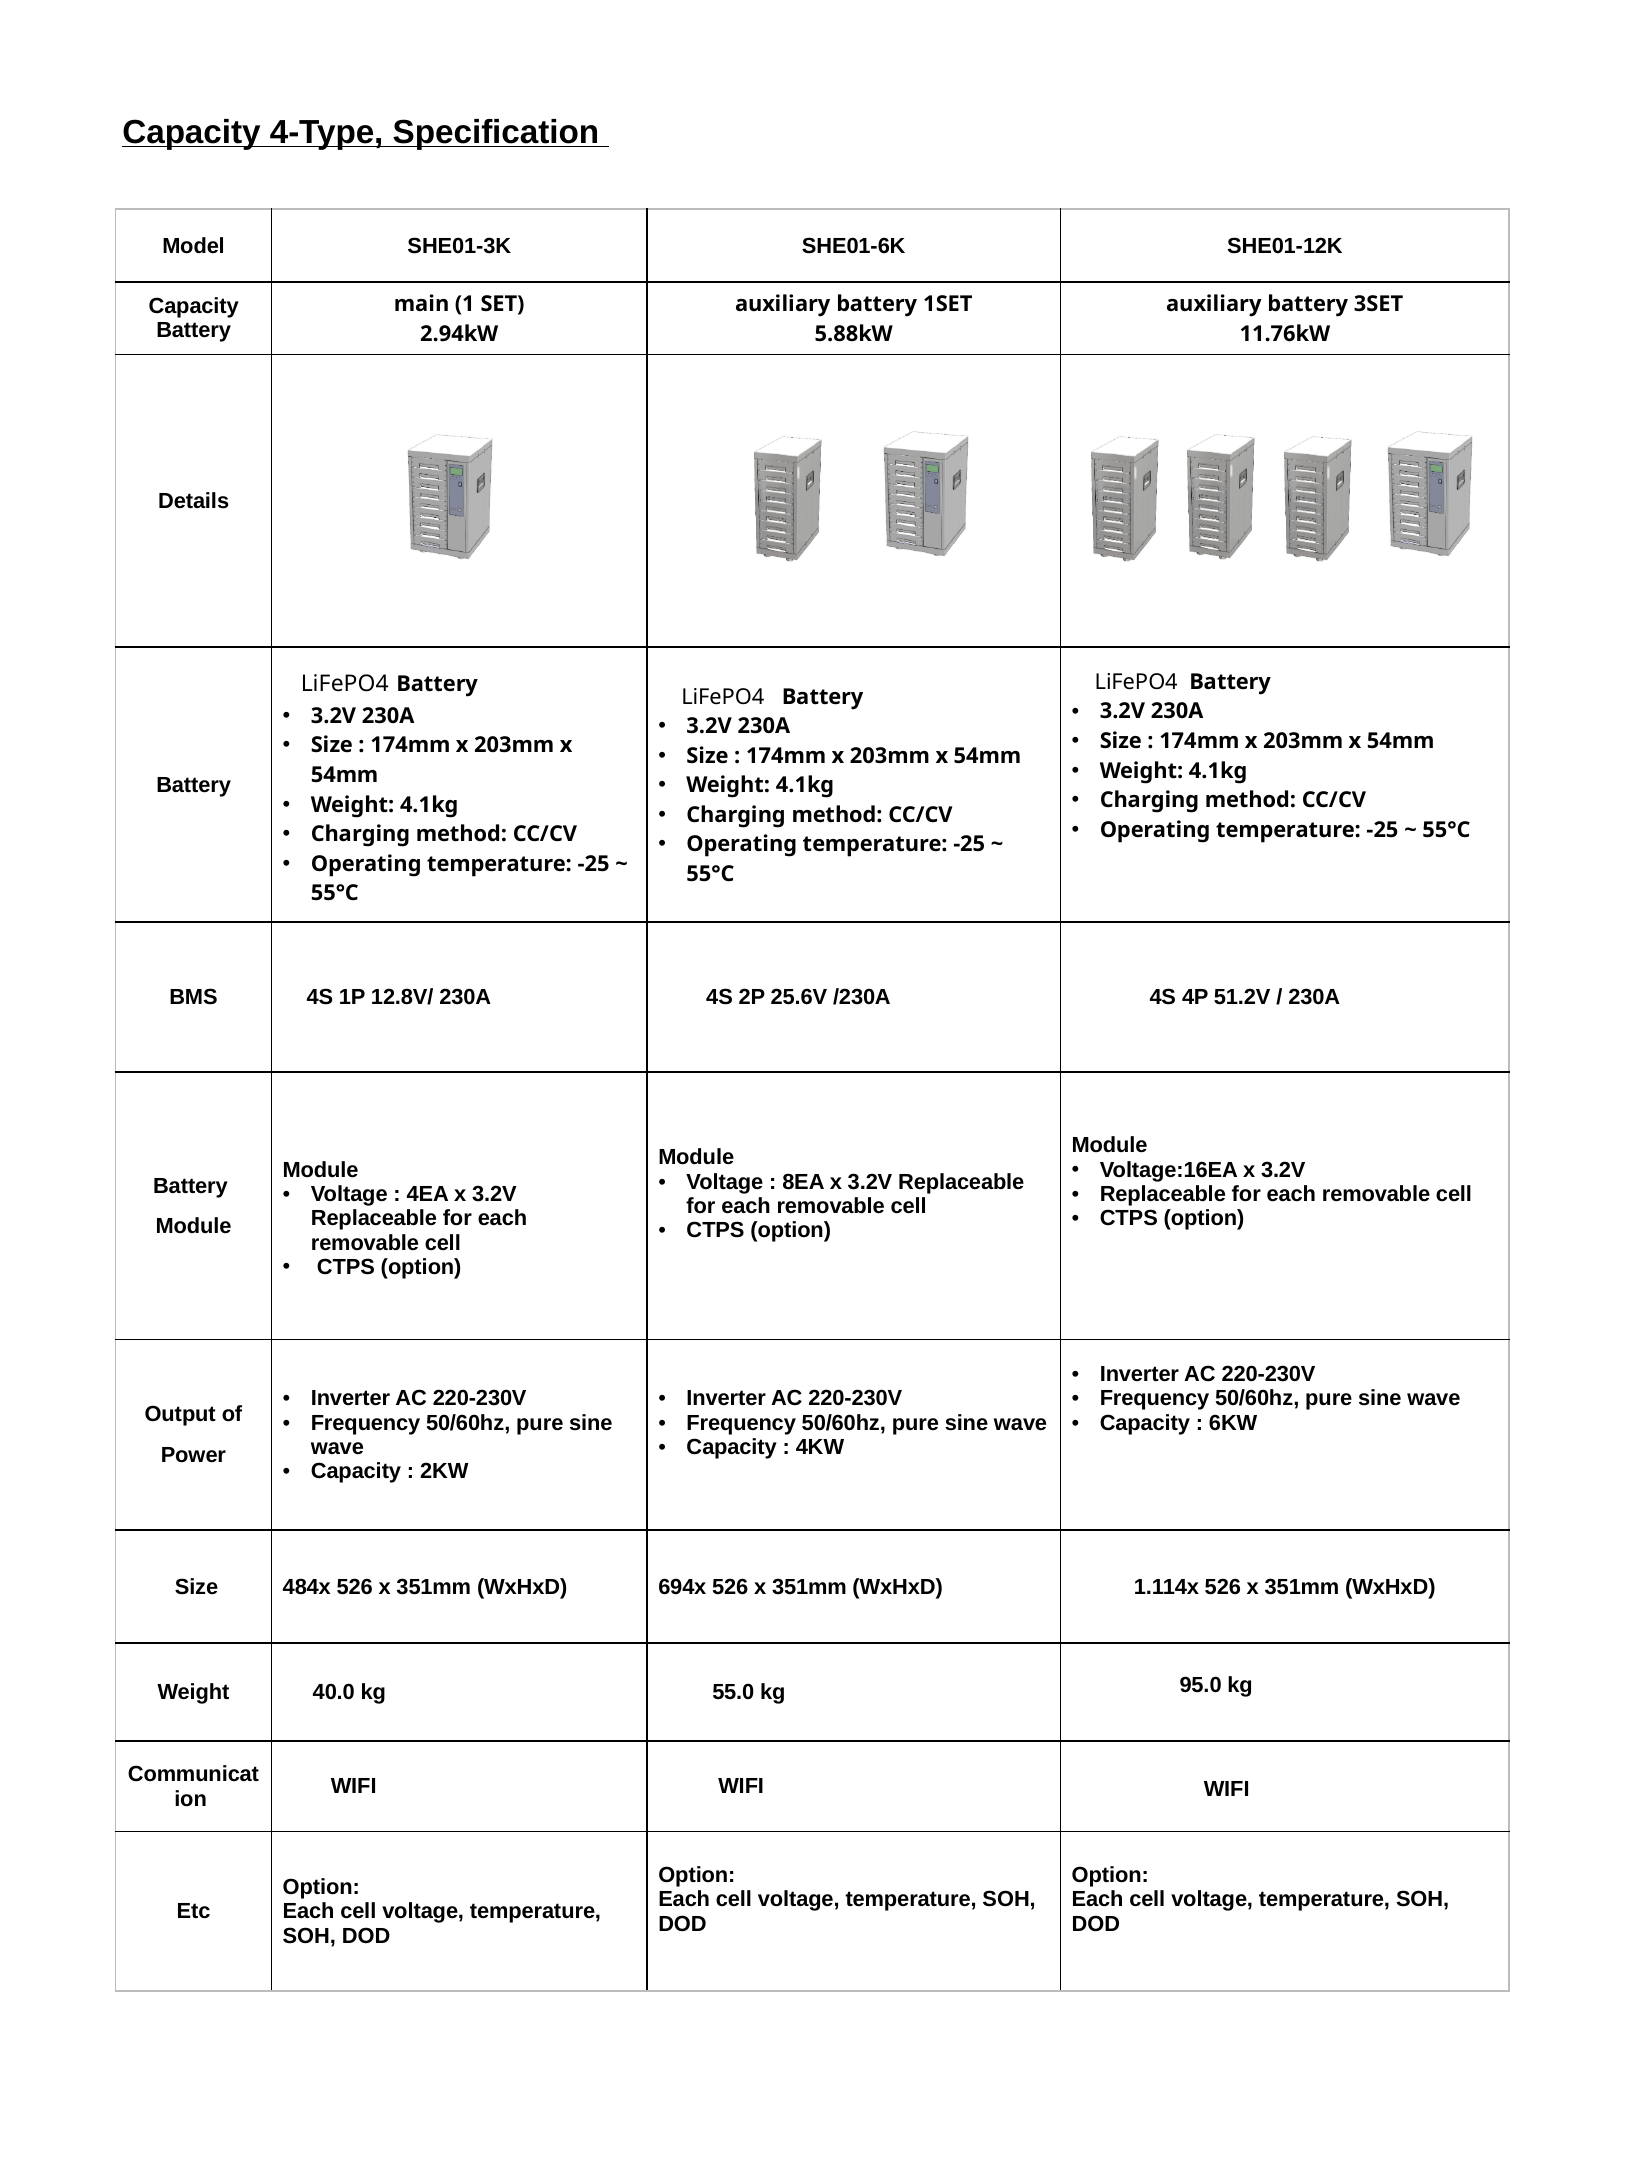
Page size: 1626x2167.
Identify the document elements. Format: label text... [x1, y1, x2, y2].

picture [1384, 427, 1479, 559]
table_cell LiFePO4 Battery 3.2V 230A Size : 174mm x 203mm x 54mm Weight: 4.1kg Charging method: CC/CV Operating temperature: -25 ~ 55°C [648, 648, 1060, 921]
table_cell 40.0 kg [272, 1644, 646, 1740]
table_cell 1.114x 526 x 351mm (WxHxD) [1061, 1531, 1508, 1642]
table_cell Inverter AC 220-230V Frequency 50/60hz, pure sine wave Capacity : 2KW [272, 1340, 646, 1529]
table_cell Communication [116, 1742, 271, 1831]
table_cell Details [116, 355, 271, 646]
table_header Model [116, 210, 271, 281]
table_cell 4S 1P 12.8V/ 230A [272, 923, 646, 1071]
table_cell [1061, 355, 1508, 646]
table_cell Module Voltage : 4EA x 3.2V Replaceable for each removable cell CTPS (option) [272, 1073, 646, 1339]
table_header SHE01-3K [272, 210, 646, 281]
table_cell [272, 355, 646, 646]
table_cell Option: Each cell voltage, temperature, SOH, DOD [272, 1832, 646, 1990]
table_cell Option: Each cell voltage, temperature, SOH, DOD [1061, 1832, 1508, 1990]
table_cell auxiliary battery 3SET 11.76kW [1061, 283, 1508, 354]
table_cell WIFI [648, 1742, 1060, 1831]
text_box Capacity 4-Type, Specification [89, 102, 1070, 158]
picture [1085, 430, 1162, 564]
table_cell Battery Module [116, 1073, 271, 1339]
table_cell 4S 2P 25.6V /230A [648, 923, 1060, 1071]
table_cell Etc [116, 1832, 271, 1990]
picture [404, 430, 499, 561]
table_cell 4S 4P 51.2V / 230A [1061, 923, 1508, 1071]
table_cell Module Voltage : 8EA x 3.2V Replaceable for each removable cell CTPS (option) [648, 1073, 1060, 1339]
table_cell [648, 355, 1060, 646]
table_cell Output of Power [116, 1340, 271, 1529]
table_cell Size [116, 1531, 271, 1642]
picture [1180, 427, 1258, 561]
table_cell 694x 526 x 351mm (WxHxD) [648, 1531, 1060, 1642]
table_cell Module Voltage:16EA x 3.2V Replaceable for each removable cell CTPS (option) [1061, 1073, 1508, 1339]
table_cell Inverter AC 220-230V Frequency 50/60hz, pure sine wave Capacity : 6KW [1061, 1340, 1508, 1529]
table_cell 55.0 kg [648, 1644, 1060, 1740]
table_cell WIFI [272, 1742, 646, 1831]
picture [880, 427, 975, 559]
table_cell LiFePO4 Battery 3.2V 230A Size : 174mm x 203mm x 54mm Weight: 4.1kg Charging method: CC/CV Operating temperature: -25 ~ 55°C [272, 648, 646, 921]
picture [748, 430, 825, 564]
table_header SHE01-12K [1061, 210, 1508, 281]
table_cell Inverter AC 220-230V Frequency 50/60hz, pure sine wave Capacity : 4KW [648, 1340, 1060, 1529]
table_cell 95.0 kg [1061, 1644, 1508, 1740]
table_cell WIFI [1061, 1742, 1508, 1831]
table_header SHE01-6K [648, 210, 1060, 281]
table_cell auxiliary battery 1SET 5.88kW [648, 283, 1060, 354]
table_cell Weight [116, 1644, 271, 1740]
table_cell main (1 SET) 2.94kW [272, 283, 646, 354]
picture [1278, 430, 1355, 564]
table_cell Capacity Battery [116, 283, 271, 354]
table_cell Option: Each cell voltage, temperature, SOH, DOD [648, 1832, 1060, 1990]
table_cell BMS [116, 923, 271, 1071]
table_cell Battery [116, 648, 271, 921]
table_cell 484x 526 x 351mm (WxHxD) [272, 1531, 646, 1642]
table_cell LiFePO4 Battery 3.2V 230A Size : 174mm x 203mm x 54mm Weight: 4.1kg Charging method: CC/CV Operating temperature: -25 ~ 55°C [1061, 648, 1508, 921]
